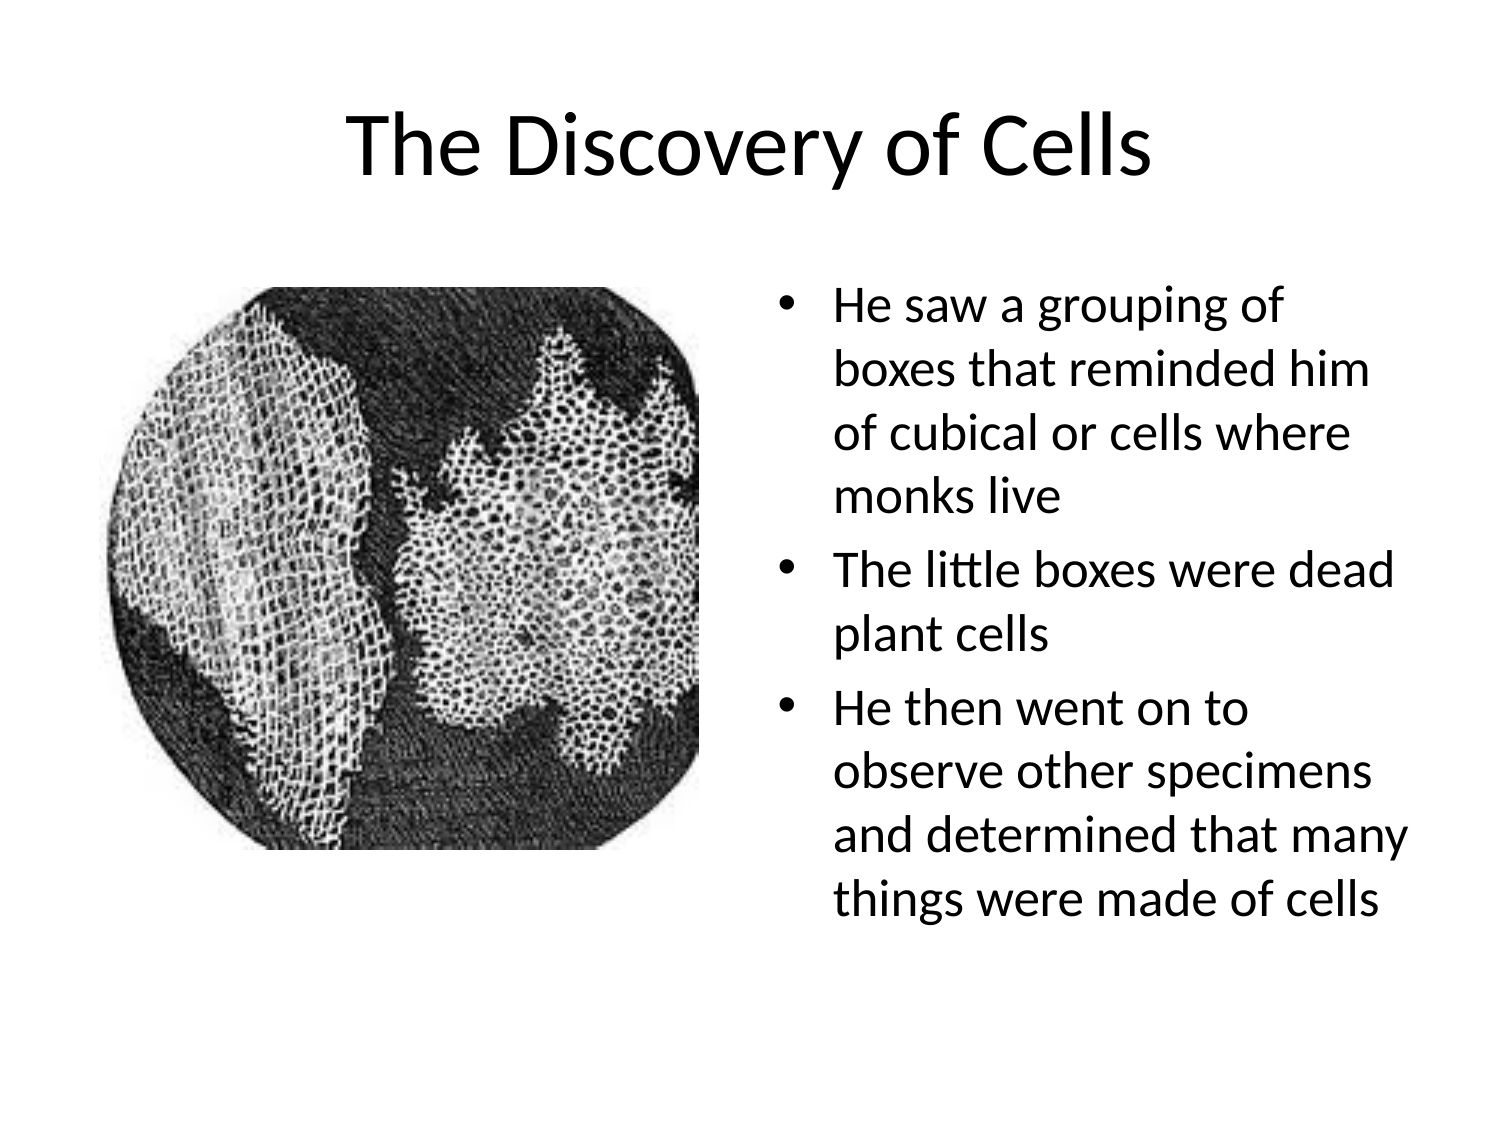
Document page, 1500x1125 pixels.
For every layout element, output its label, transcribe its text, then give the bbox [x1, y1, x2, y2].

list He saw a grouping of boxes that reminded him of cubical or cells where monks live The little boxes were dead plant cells He then went on to observe other specimens and determined that many things were made of cells [762, 262, 1425, 1005]
title The Discovery of Cells [75, 45, 1425, 233]
picture [99, 287, 699, 851]
